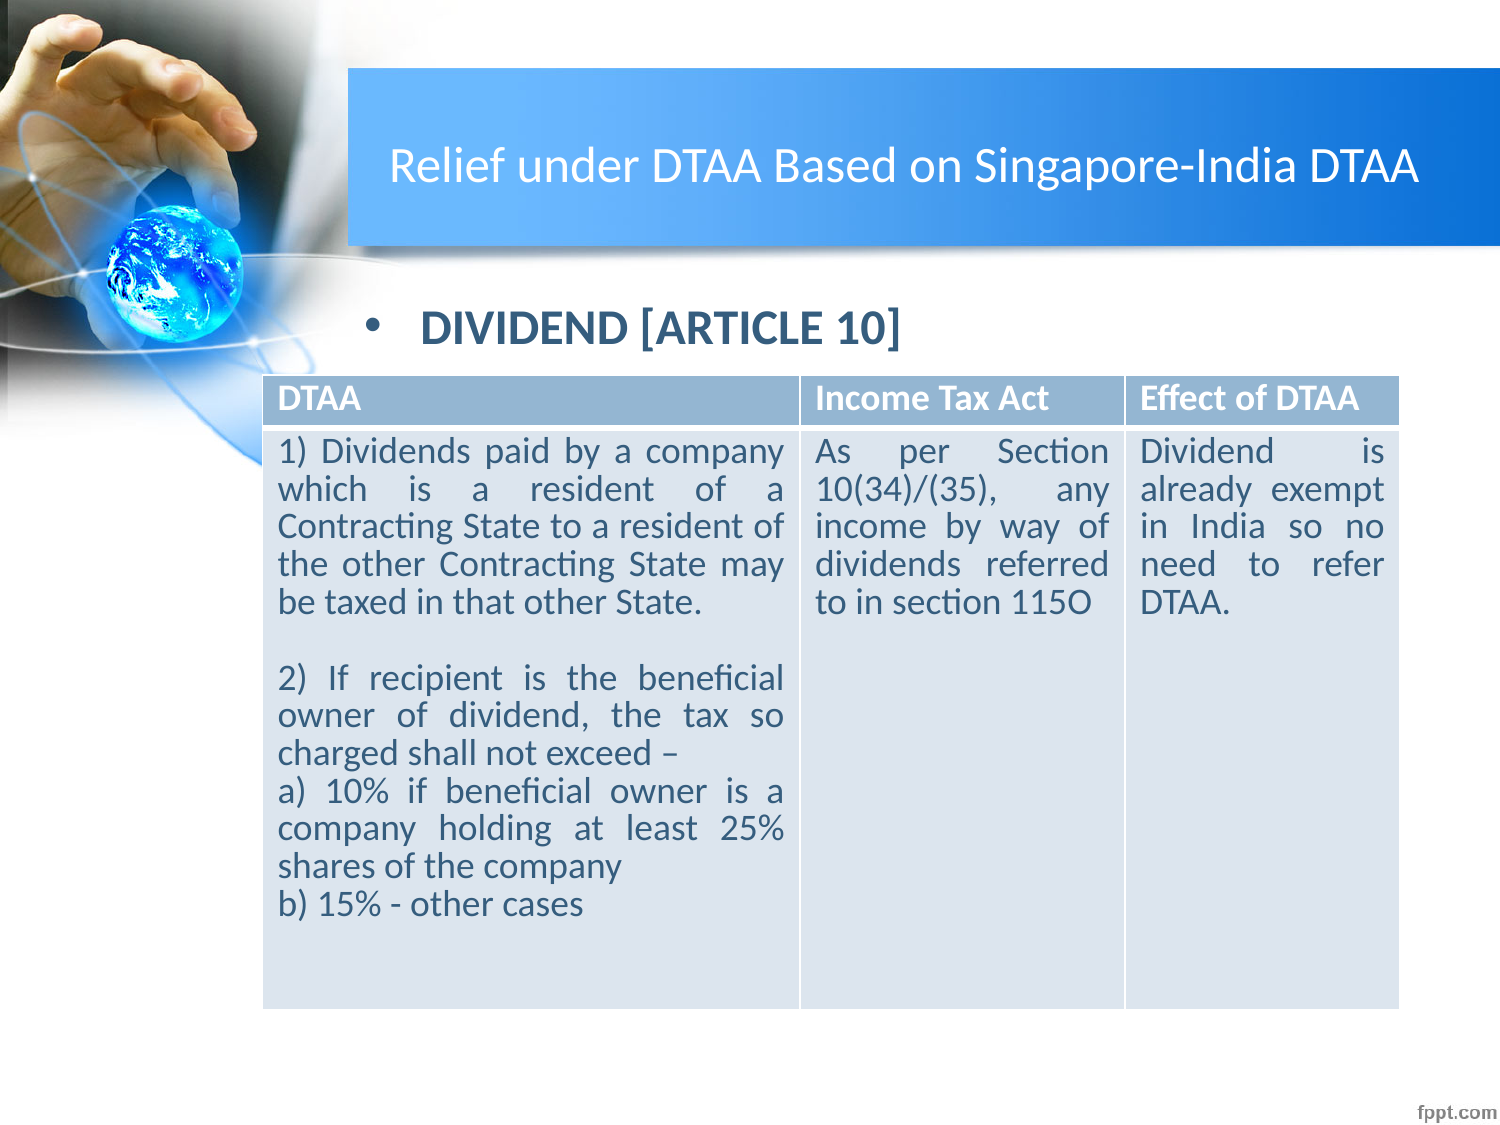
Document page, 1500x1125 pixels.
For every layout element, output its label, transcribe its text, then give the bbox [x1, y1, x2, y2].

table_cell 1) Dividends paid by a company which is a resident of a Contracting State to a resident of the other Contracting State may be taxed in that other State. 2) If recipient is the beneficial owner of dividend, the tax so charged shall not exceed – a) 10% if beneficial owner is a company holding at least 25% shares of the company b) 15% - other cases [263, 431, 799, 1009]
table_cell Dividend is already exempt in India so no need to refer DTAA. [1126, 431, 1399, 1009]
list DIVIDEND [ARTICLE 10] [349, 286, 1402, 1039]
table_cell As per Section 10(34)/(35), any income by way of dividends referred to in section 115O [801, 431, 1124, 1009]
table_header Effect of DTAA [1126, 376, 1399, 425]
table_header Income Tax Act [801, 376, 1124, 425]
table_header DTAA [263, 376, 799, 425]
picture [0, 0, 1500, 1125]
title Relief under DTAA Based on Singapore-India DTAA [374, 111, 1452, 212]
